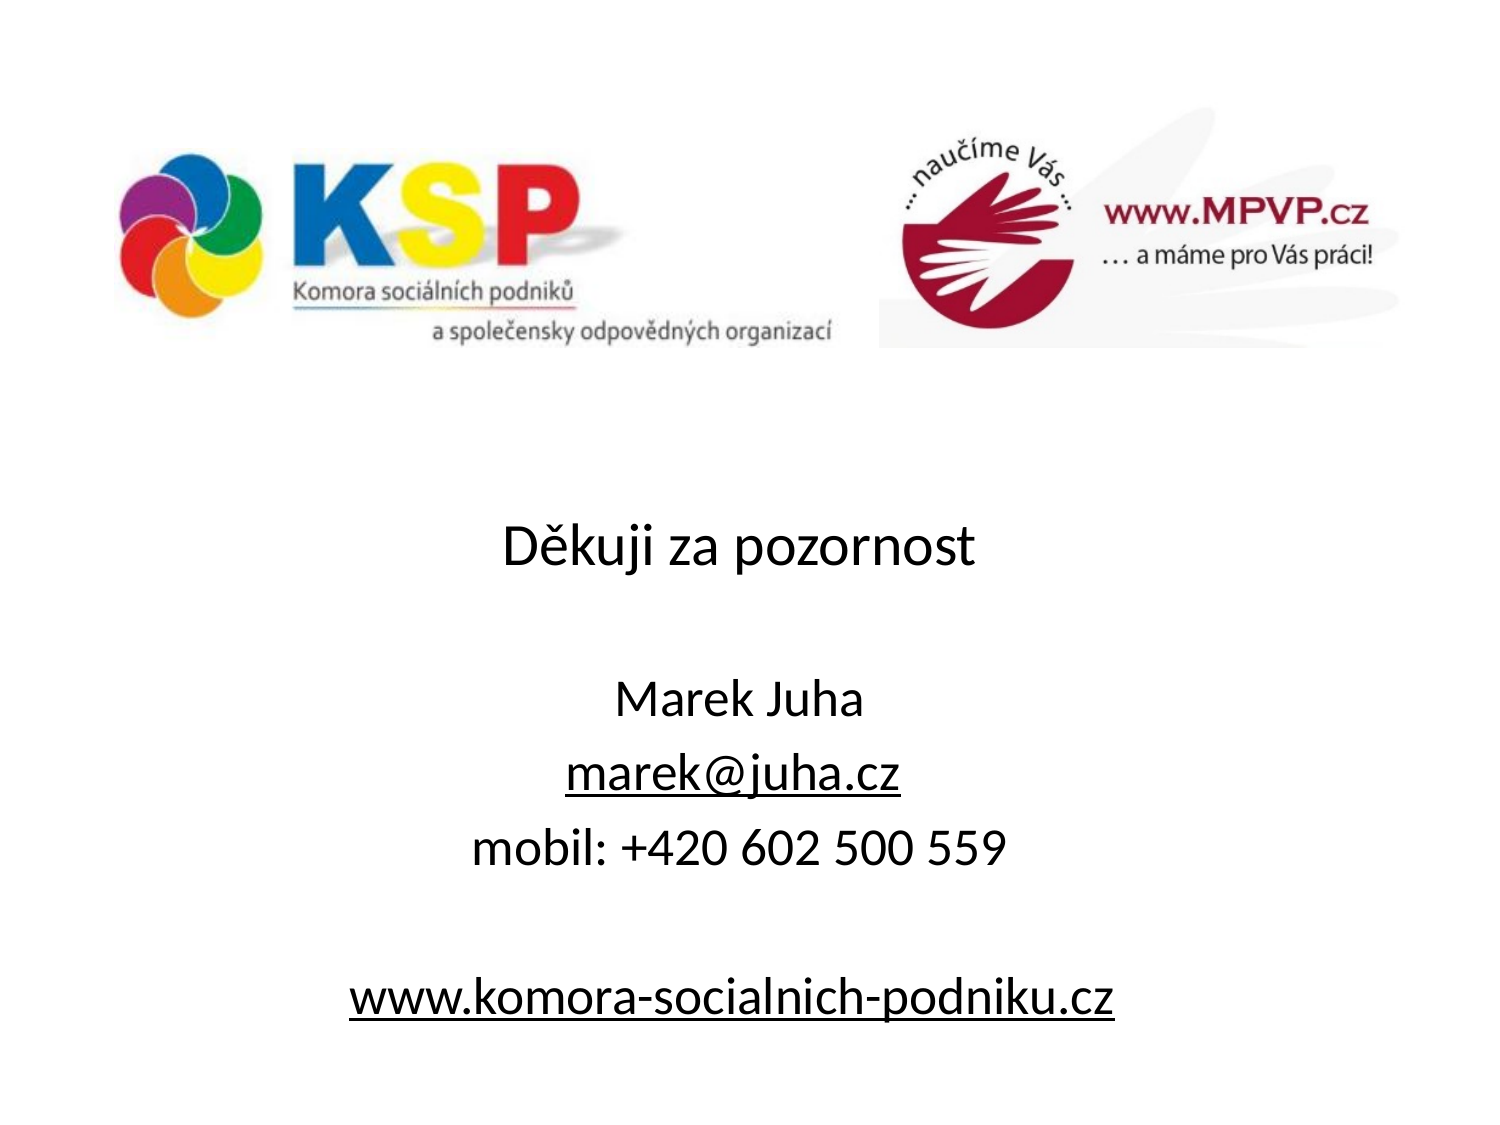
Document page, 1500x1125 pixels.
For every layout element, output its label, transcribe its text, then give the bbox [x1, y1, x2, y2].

list Děkuji za pozornost Marek Juha marek@juha.cz mobil: +420 602 500 559 www.komora-socialnich-podniku.cz [64, 347, 1415, 1037]
picture [114, 148, 845, 348]
picture [879, 99, 1409, 348]
